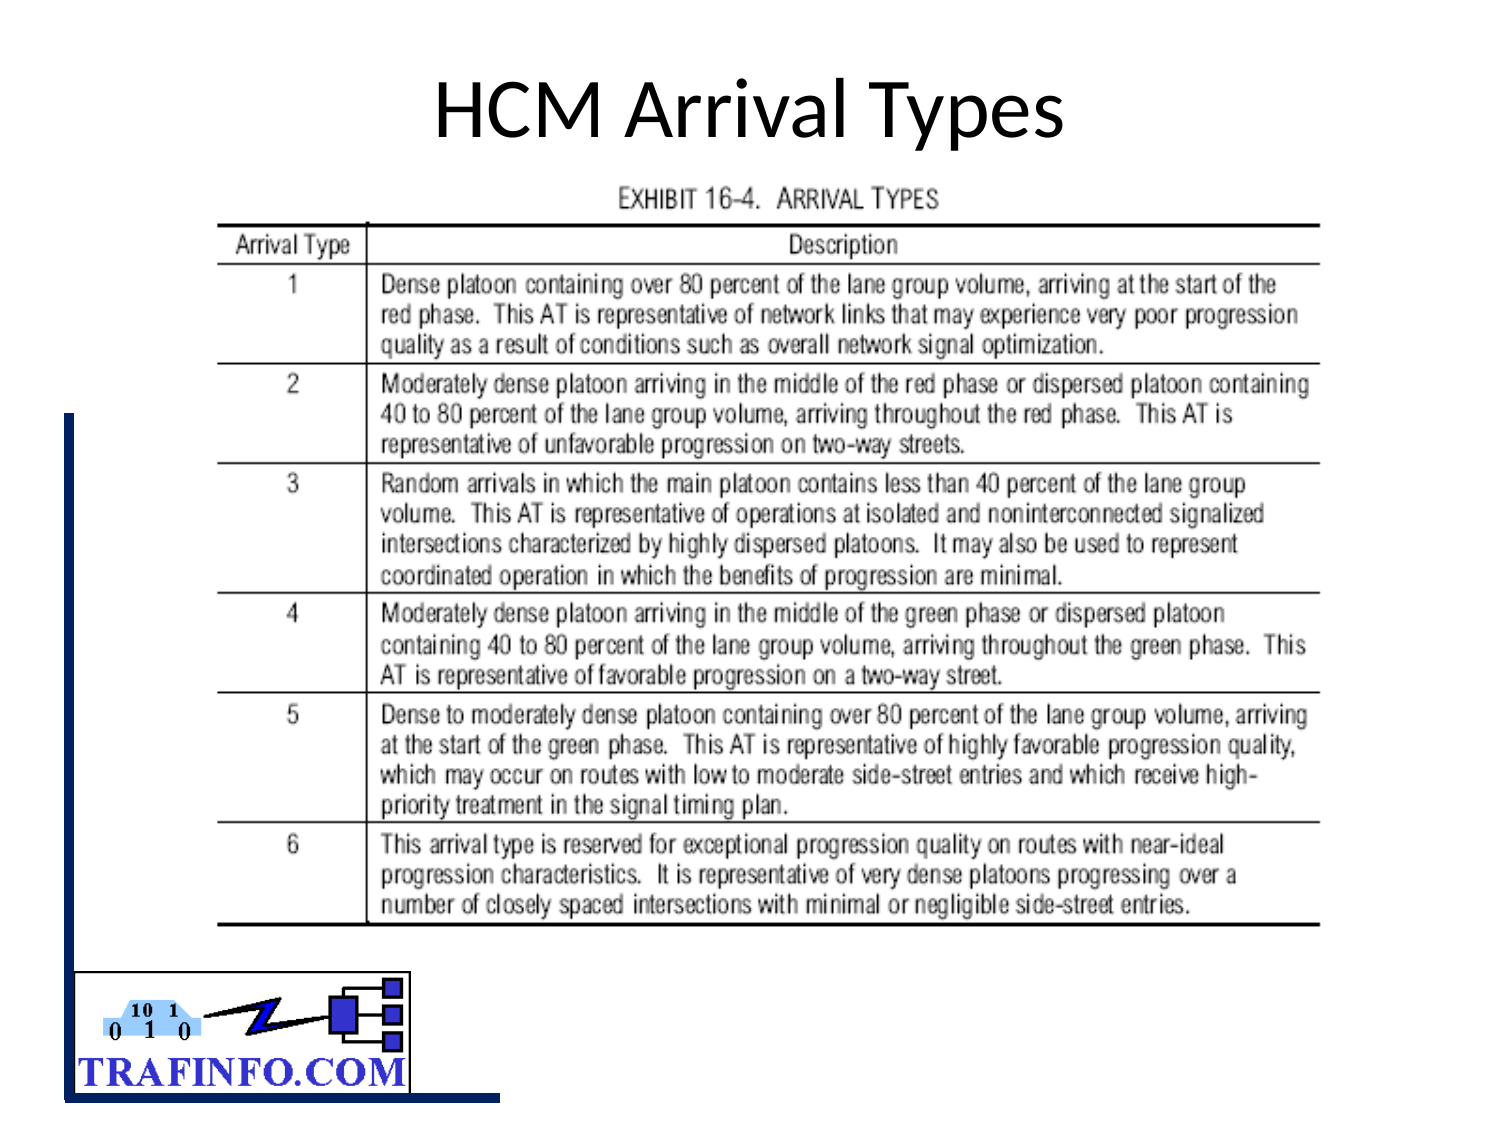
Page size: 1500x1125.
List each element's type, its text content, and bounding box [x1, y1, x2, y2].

picture [74, 971, 411, 1093]
title HCM Arrival Types [75, 45, 1425, 163]
picture [198, 176, 1359, 940]
